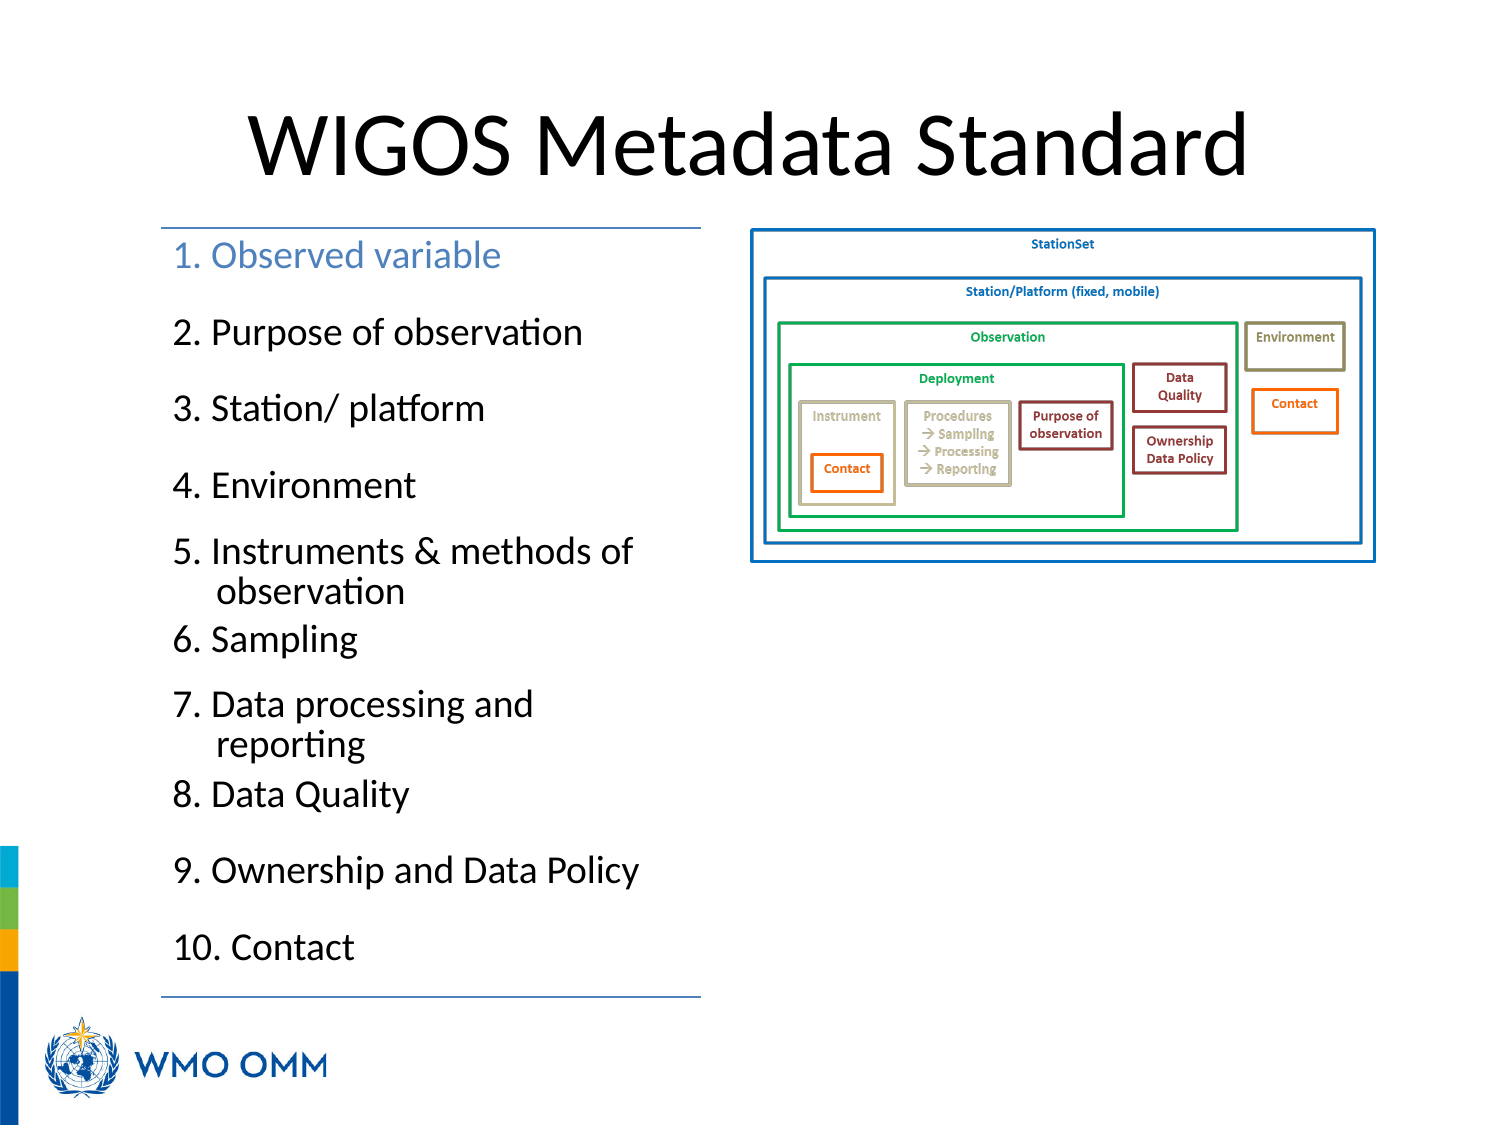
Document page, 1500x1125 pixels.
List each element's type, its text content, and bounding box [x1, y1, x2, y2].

table_cell 8. Data Quality [161, 767, 701, 844]
table_cell 6. Sampling [161, 615, 701, 688]
table_header 1. Observed variable [161, 229, 701, 305]
table_cell 5. Instruments & methods of observation [161, 535, 701, 615]
table_cell 9. Ownership and Data Policy [161, 844, 701, 921]
table_cell 4. Environment [161, 459, 701, 535]
title WIGOS Metadata Standard [75, 45, 1425, 233]
table_cell 2. Purpose of observation [161, 305, 701, 382]
table_cell 10. Contact [161, 921, 701, 996]
table_cell 7. Data processing and reporting [161, 688, 701, 767]
picture [749, 228, 1376, 563]
picture [0, 845, 327, 1125]
table_cell 3. Station/ platform [161, 382, 701, 459]
